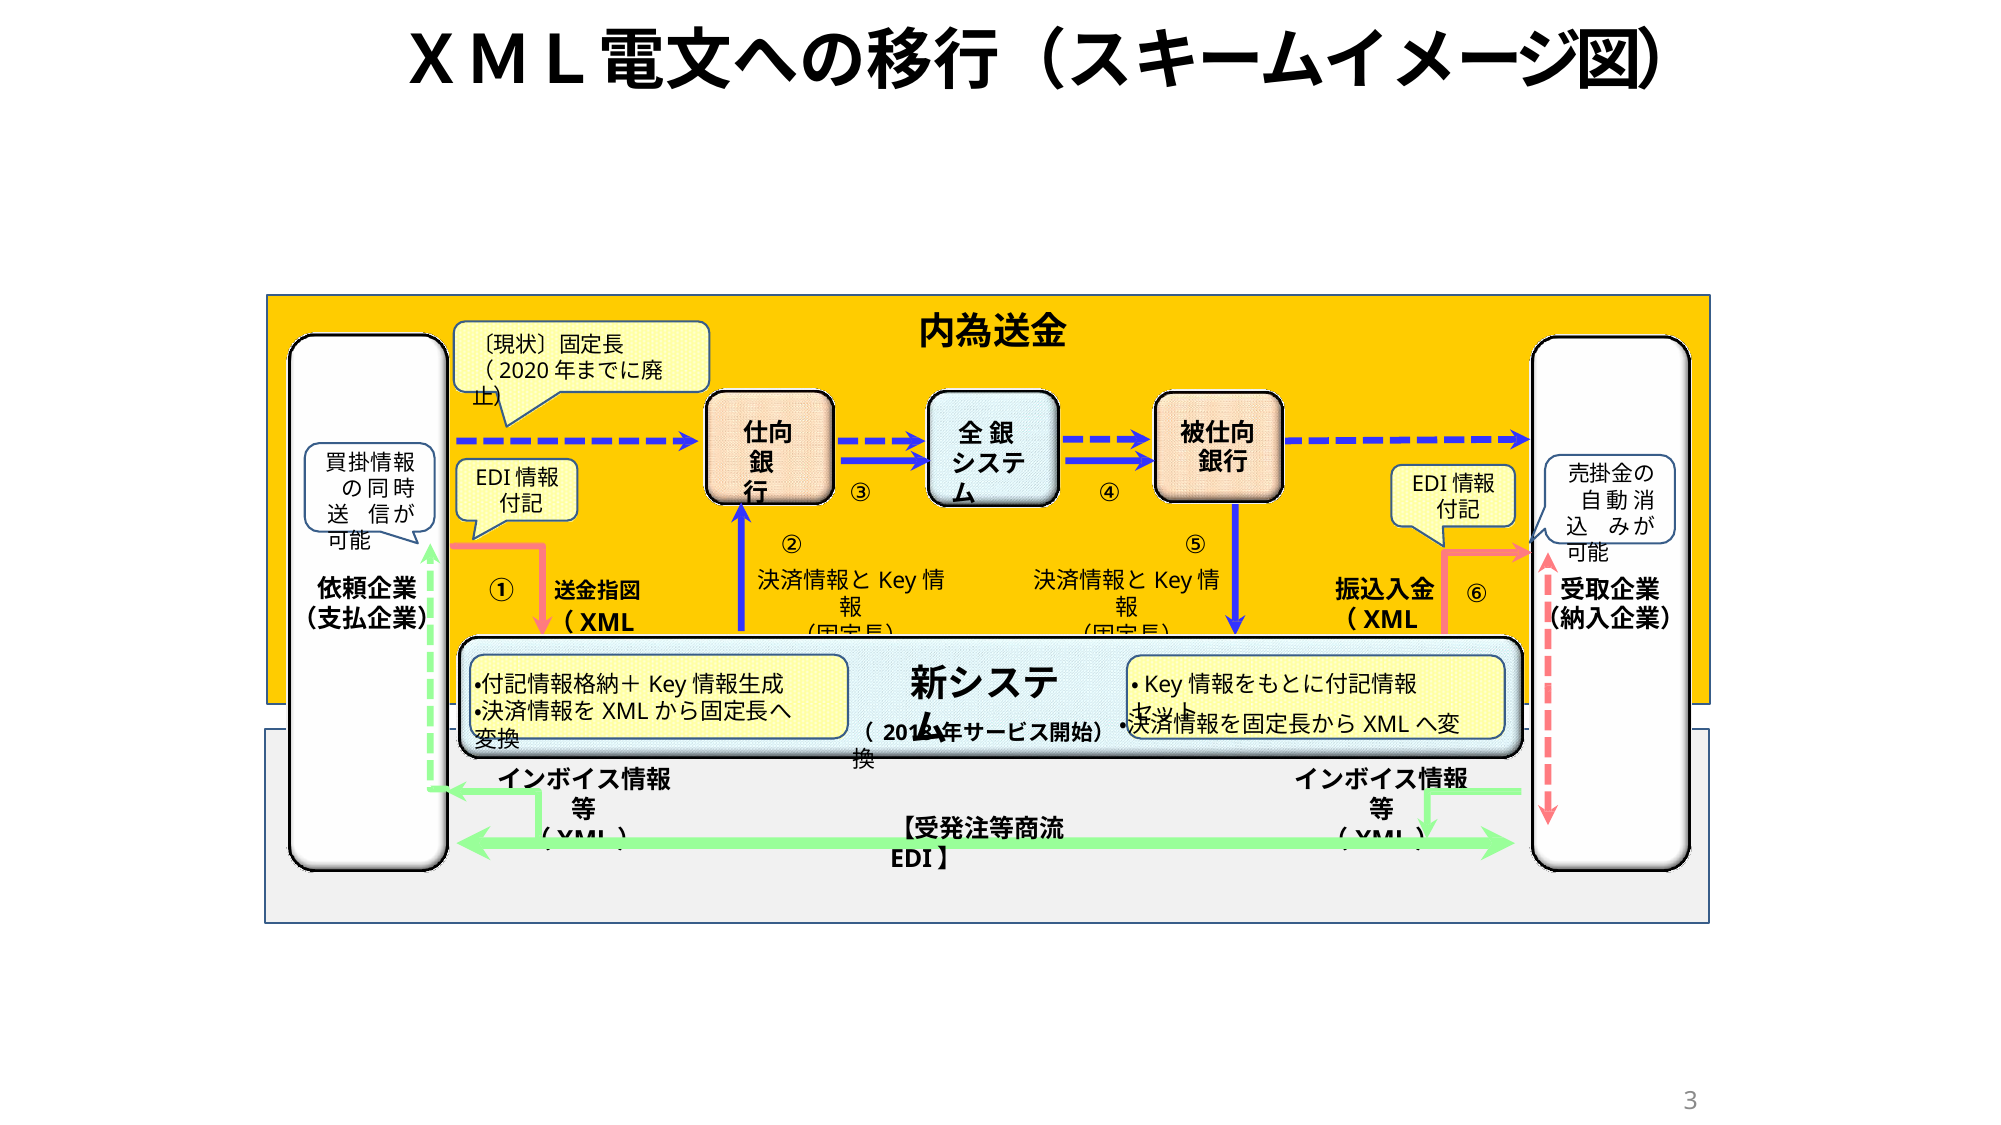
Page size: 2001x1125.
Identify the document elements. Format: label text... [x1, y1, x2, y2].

text_box [426, 678, 434, 700]
text_box [510, 437, 531, 445]
text_box [1544, 601, 1552, 623]
text_box 【受発注等商流EDI】 [887, 812, 1116, 873]
text_box ⑤ 決済情報とKey情報 （固定長） [1027, 528, 1227, 633]
text_box [1362, 436, 1384, 444]
text_box [1494, 729, 1505, 739]
text_box [1227, 504, 1246, 633]
text_box [1444, 436, 1465, 444]
text_box [1285, 437, 1302, 445]
text_box [1443, 517, 1516, 547]
text_box EDI情報 付記 [473, 463, 561, 517]
text_box インボイス情報等 （XML） [493, 849, 675, 854]
text_box 受取企業 （納入企業） [1533, 573, 1688, 634]
text_box ④ [1096, 476, 1126, 507]
text_box [501, 410, 533, 427]
text_box [1391, 464, 1516, 547]
text_box [1544, 737, 1552, 758]
text_box EDI情報 付記 [1409, 469, 1497, 523]
text_box [266, 295, 1711, 705]
text_box [1391, 464, 1401, 471]
text_box [1471, 436, 1492, 444]
text_box [470, 654, 482, 663]
text_box [446, 781, 542, 843]
text_box [456, 514, 476, 540]
text_box [453, 382, 506, 427]
text_box [568, 458, 578, 467]
text_box [645, 437, 667, 445]
text_box [453, 321, 461, 331]
text_box [840, 450, 931, 471]
text_box [426, 597, 434, 618]
text_box [1537, 791, 1559, 826]
text_box [1498, 429, 1531, 450]
text_box 売掛金の 自動消込 みが可能 [1564, 459, 1657, 565]
text_box [426, 624, 434, 646]
text_box 被仕向 銀行 [1178, 415, 1258, 476]
text_box ⑥ [1463, 577, 1493, 608]
text_box インボイス情報等 （XML） [1291, 763, 1473, 837]
text_box [420, 543, 441, 564]
text_box [285, 331, 450, 873]
text_box インボイス情報等 （XML） [493, 763, 675, 837]
text_box [453, 321, 710, 393]
text_box [836, 654, 848, 663]
text_box [470, 654, 848, 739]
text_box [1126, 655, 1505, 739]
text_box [474, 513, 578, 540]
text_box 仕向 銀行 [741, 416, 796, 507]
text_box 依頼企業 （支払企業） [290, 572, 445, 633]
text_box [456, 437, 477, 445]
text_box [1417, 788, 1522, 839]
text_box [265, 729, 1664, 923]
text_box [426, 733, 434, 754]
text_box [1389, 436, 1411, 444]
text_box [891, 430, 926, 452]
text_box [1544, 655, 1552, 677]
text_box [837, 730, 848, 739]
text_box [1544, 764, 1552, 785]
text_box [1308, 437, 1329, 445]
text_box [426, 570, 434, 591]
text_box [508, 383, 710, 427]
text_box [837, 437, 859, 445]
text_box [1506, 464, 1516, 475]
text_box [426, 760, 434, 781]
text_box [1391, 520, 1442, 547]
text_box ・付記情報格納＋Key情報生成 ・決済情報をXMLから固定長へ変換 [472, 669, 813, 752]
text_box [456, 458, 578, 540]
text_box [483, 437, 504, 445]
text_box [426, 651, 434, 673]
text_box 新システム [908, 659, 1072, 695]
text_box [456, 825, 887, 861]
text_box [1544, 628, 1552, 650]
text_box インボイス情報等 （XML） [1291, 849, 1473, 854]
text_box 全 銀 システム [949, 417, 1036, 508]
text_box [702, 321, 710, 331]
text_box （2018年サービス開始） ・決済情報を固定長からXMLへ変換 [850, 695, 1470, 772]
text_box [304, 443, 435, 532]
text_box [1529, 454, 1675, 544]
text_box [731, 502, 752, 632]
text_box [1062, 435, 1084, 443]
text_box ③ [847, 476, 877, 507]
text_box [426, 705, 434, 727]
text_box [1692, 729, 1709, 923]
text_box ② 決済情報とKey情報 （固定長） [752, 528, 951, 633]
title ＸＭＬ電文への移行（スキームイメージ図） [346, 0, 1745, 167]
text_box [702, 387, 836, 506]
text_box [1065, 450, 1156, 471]
text_box [456, 458, 466, 465]
text_box [1116, 429, 1151, 450]
text_box [1495, 655, 1505, 665]
text_box [1416, 436, 1438, 444]
text_box 買掛情報 の同時送 信が可能 [323, 448, 416, 553]
text_box [591, 437, 613, 445]
text_box [1441, 544, 1533, 633]
text_box [924, 387, 1061, 508]
text_box [1544, 682, 1552, 704]
text_box [1537, 552, 1559, 573]
text_box [618, 437, 640, 445]
text_box [1116, 825, 1516, 861]
text_box ① 送金指図 （XML） [488, 577, 658, 633]
text_box [564, 437, 585, 445]
text_box 振込入金 （XML） [1330, 574, 1441, 633]
text_box ・Key情報をもとに付記情報セット [1128, 669, 1440, 695]
text_box [1151, 388, 1285, 504]
text_box [449, 542, 546, 577]
slide_number 3 [1664, 777, 1698, 1125]
text_box [1126, 655, 1137, 668]
text_box [864, 437, 886, 445]
text_box [1335, 437, 1357, 444]
text_box 〔現状〕固定長 （2020年までに廃止） [470, 330, 691, 410]
text_box [537, 437, 558, 445]
text_box [426, 785, 450, 793]
text_box [1544, 710, 1552, 731]
text_box [1528, 333, 1692, 873]
text_box [1089, 435, 1111, 443]
text_box 内為送金 [916, 307, 1071, 353]
text_box [455, 633, 1525, 760]
text_box [672, 430, 699, 452]
text_box [1544, 574, 1552, 595]
